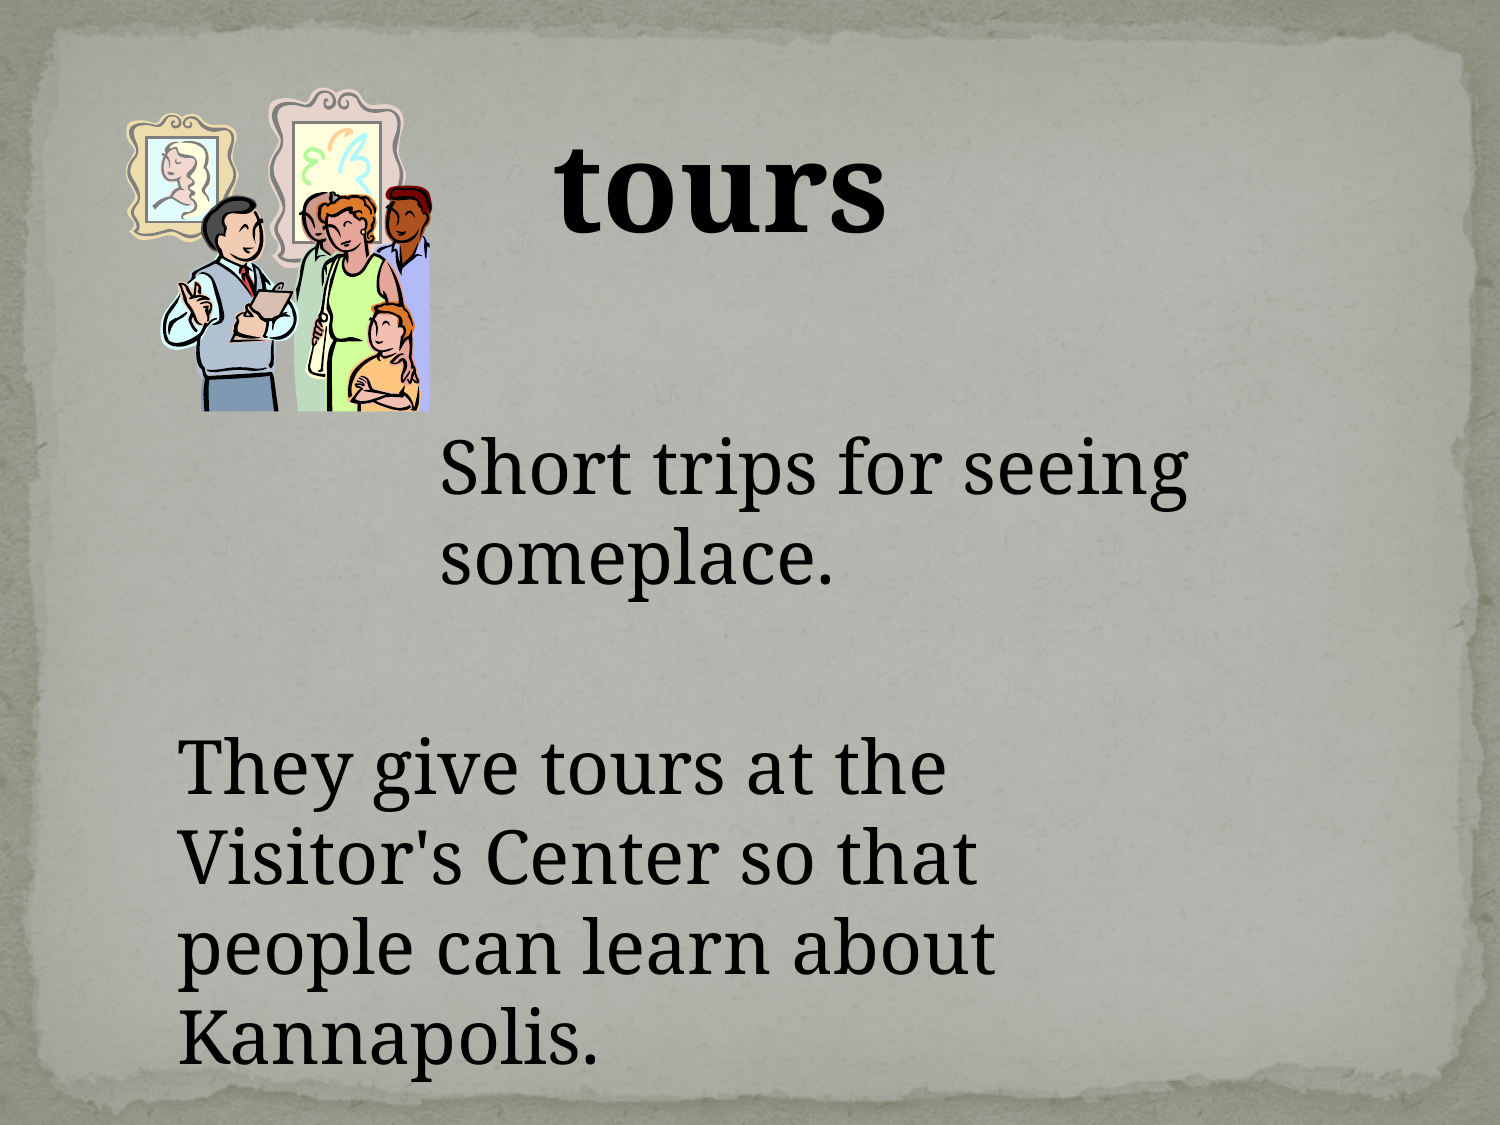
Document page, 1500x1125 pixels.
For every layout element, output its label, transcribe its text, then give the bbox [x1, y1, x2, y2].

text_box tours [537, 99, 1163, 265]
text_box Short trips for seeing someplace. [425, 412, 1275, 608]
picture [126, 89, 432, 412]
text_box They give tours at the Visitor's Center so that people can learn about Kannapolis. [162, 712, 1175, 1088]
